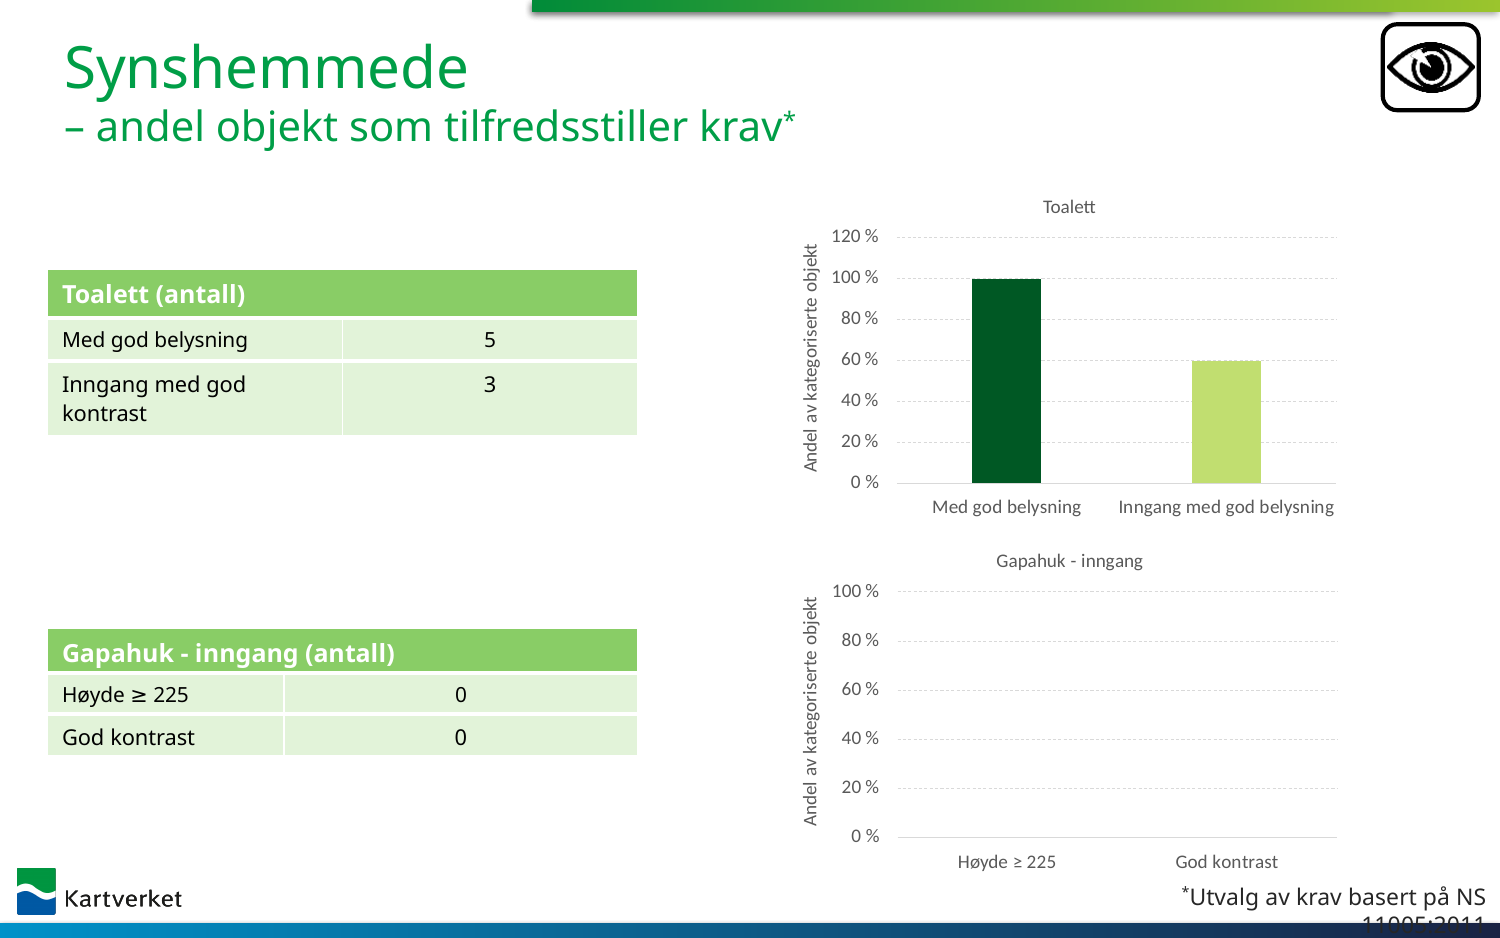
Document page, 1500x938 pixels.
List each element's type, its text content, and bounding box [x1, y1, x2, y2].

table_cell 3 [343, 363, 637, 435]
table_cell 0 [285, 716, 637, 755]
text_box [1382, 24, 1480, 111]
table_header Gapahuk - inngang (antall) [48, 629, 637, 671]
picture [791, 187, 1347, 526]
table_header Toalett (antall) [48, 270, 637, 316]
table_cell Høyde ≥ 225 [48, 675, 283, 712]
text_box *Utvalg av krav basert på NS 11005:2011 [1068, 873, 1500, 938]
picture [791, 541, 1348, 880]
table_cell Inngang med god kontrast [48, 363, 342, 435]
table_cell 5 [343, 320, 637, 359]
table_cell 0 [285, 675, 637, 712]
text_box Synshemmede – andel objekt som tilfredsstiller krav* [49, 24, 1431, 158]
table_cell God kontrast [48, 716, 283, 755]
table_cell Med god belysning [48, 320, 342, 359]
